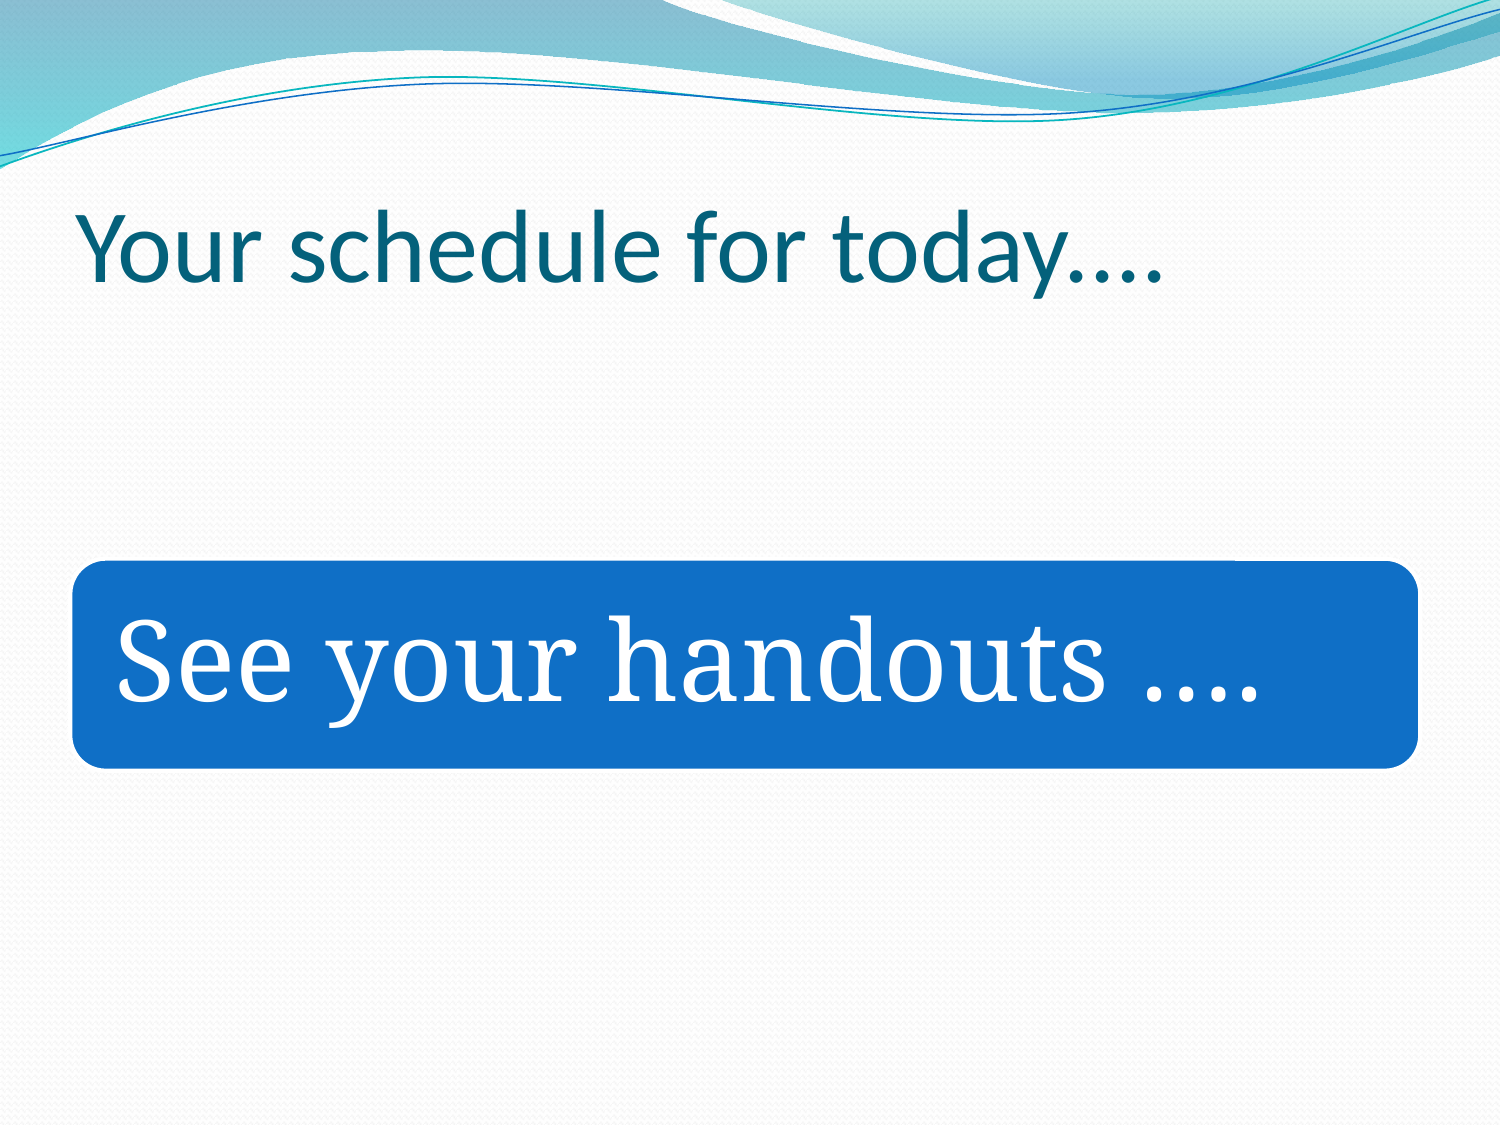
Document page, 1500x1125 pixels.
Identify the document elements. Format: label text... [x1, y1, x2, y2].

title Your schedule for today.... [74, 115, 1426, 304]
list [70, 304, 1421, 1025]
